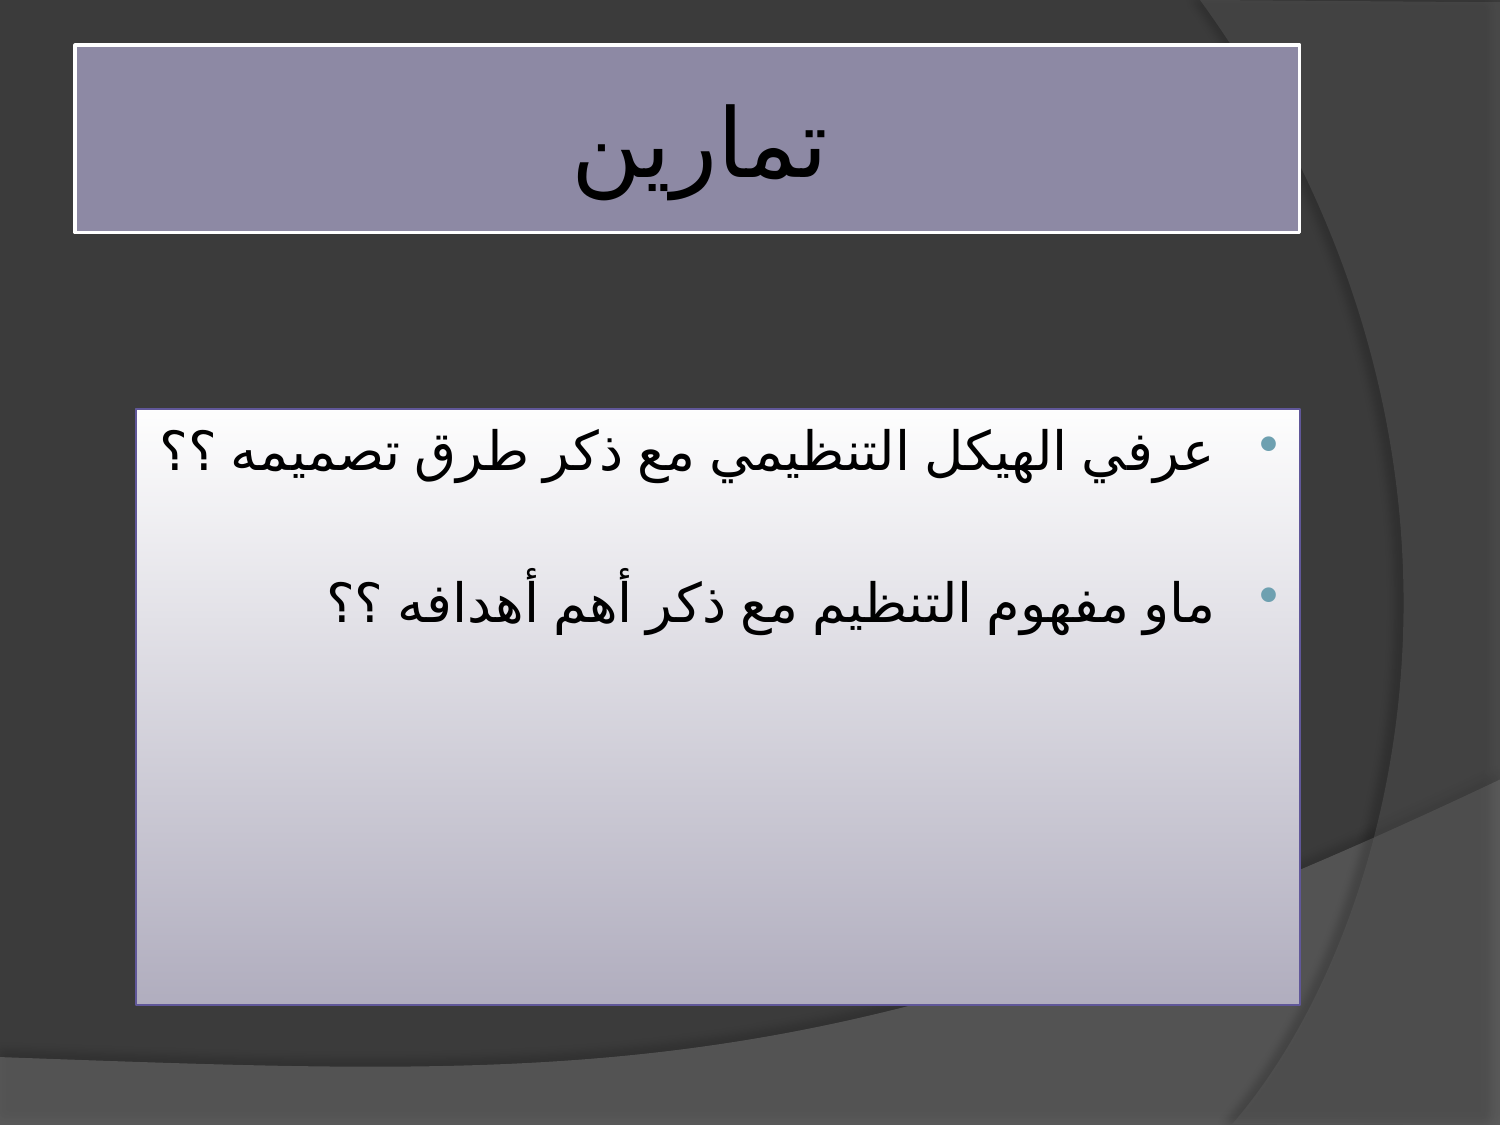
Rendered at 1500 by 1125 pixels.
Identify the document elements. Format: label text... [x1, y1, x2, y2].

title تمارين [73, 43, 1301, 234]
list عرفي الهيكل التنظيمي مع ذكر طرق تصميمه ؟؟ ماو مفهوم التنظيم مع ذكر أهم أهدافه ؟؟ [135, 408, 1301, 1006]
